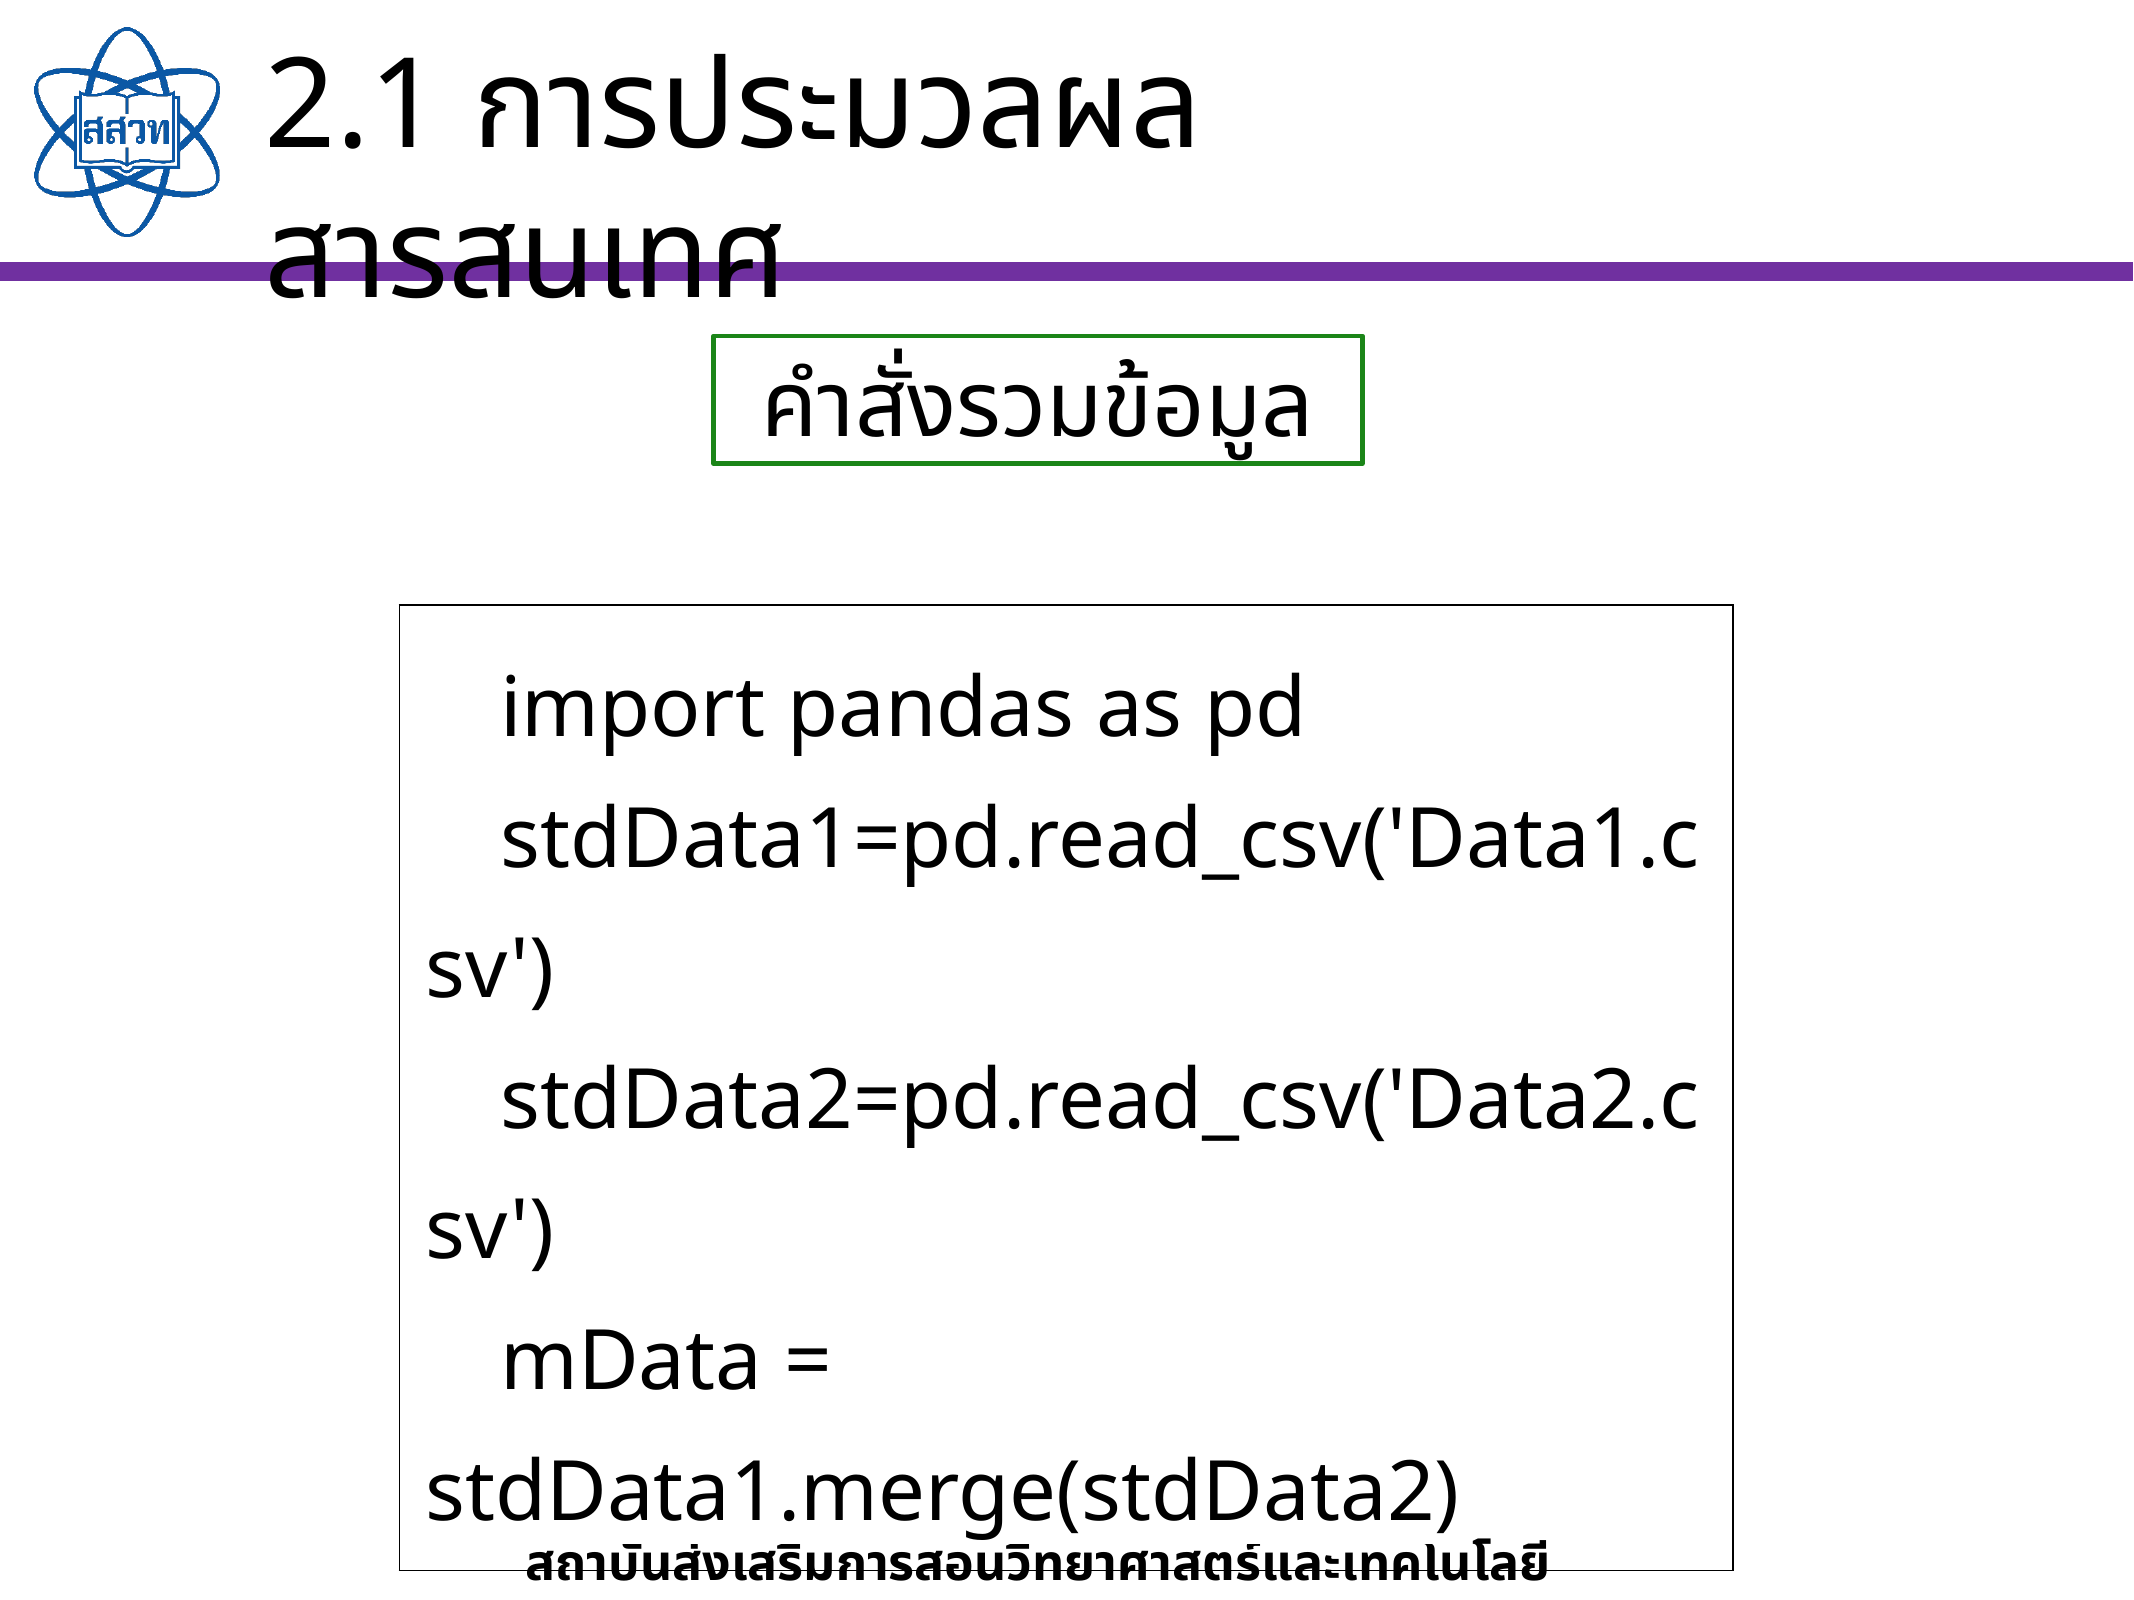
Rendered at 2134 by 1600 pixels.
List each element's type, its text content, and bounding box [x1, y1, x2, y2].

text_box สถาบันส่งเสริมการสอนวิทยาศาสตร์และเทคโนโลยี [74, 1522, 2002, 1589]
text_box 2.1 การประมวลผลสารสนเทศ [256, 88, 1347, 257]
text_box คำสั่งรวมข้อมูล [713, 335, 1363, 464]
table_header import pandas as pd stdData1=pd.read_csv('Data1.csv') stdData2=pd.read_csv('Data2.csv') mData = stdData1.merge(stdData2) [400, 606, 1732, 1570]
picture [33, 27, 220, 237]
